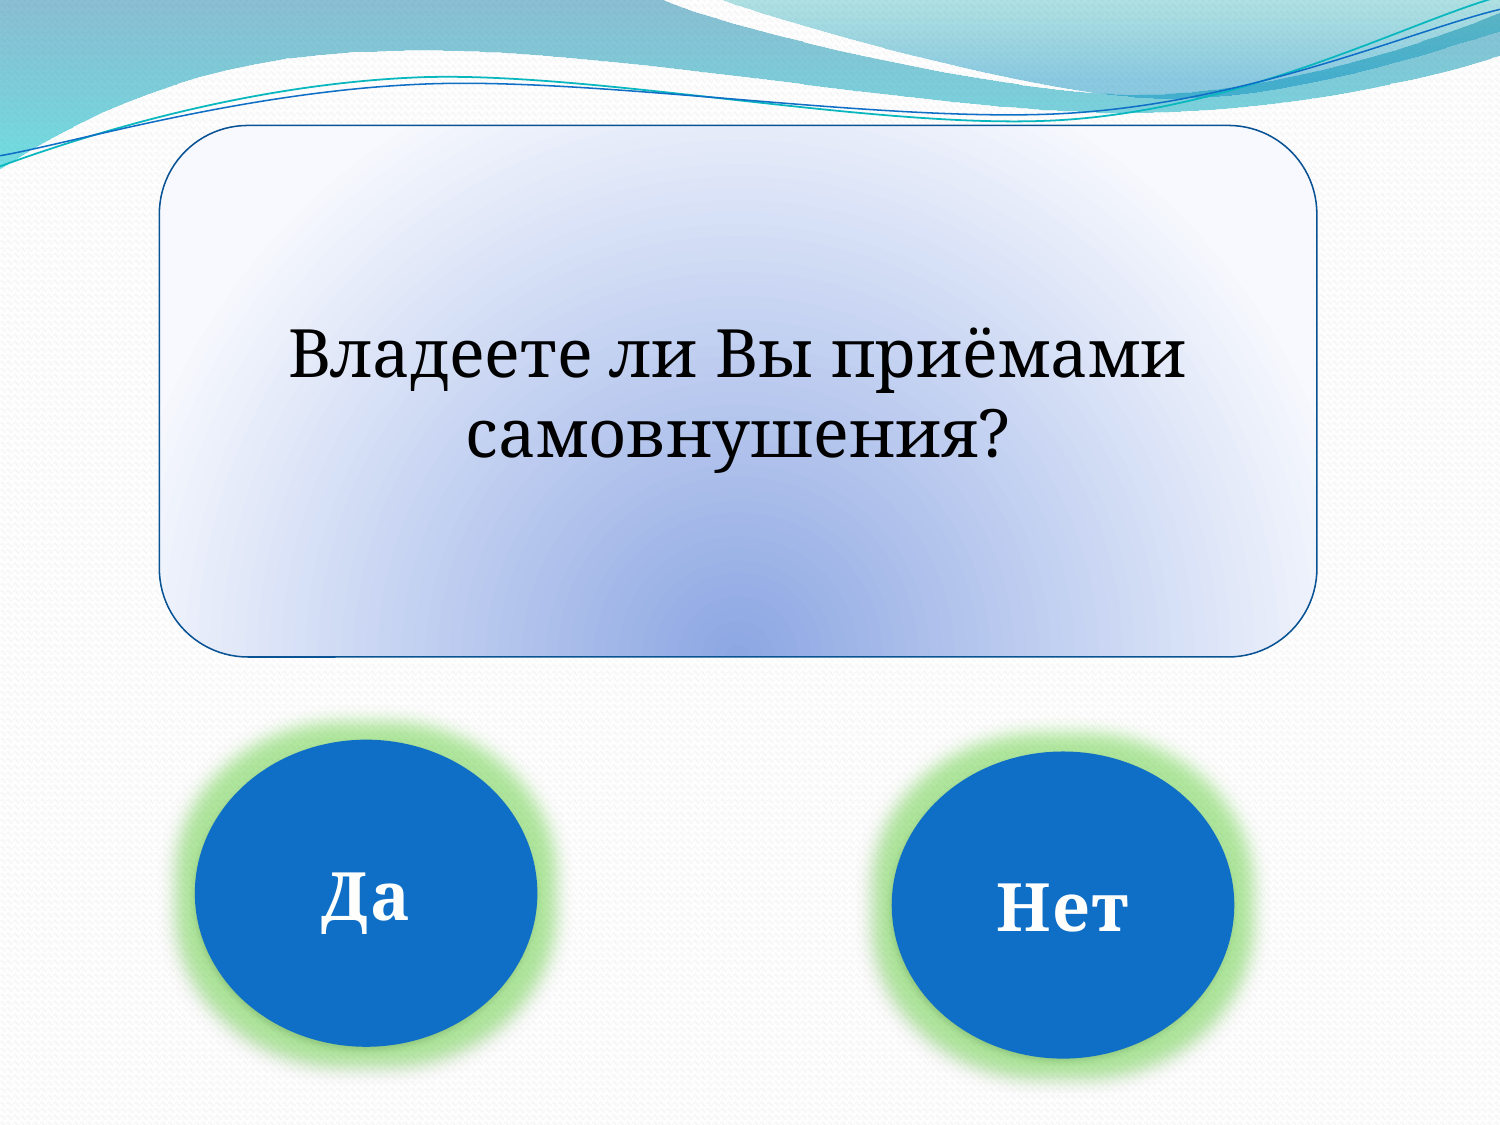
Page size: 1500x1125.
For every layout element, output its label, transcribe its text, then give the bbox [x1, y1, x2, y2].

text_box Нет [889, 749, 1237, 1061]
text_box Да [192, 737, 540, 1049]
text_box Владеете ли Вы приёмами самовнушения? [158, 124, 1318, 658]
